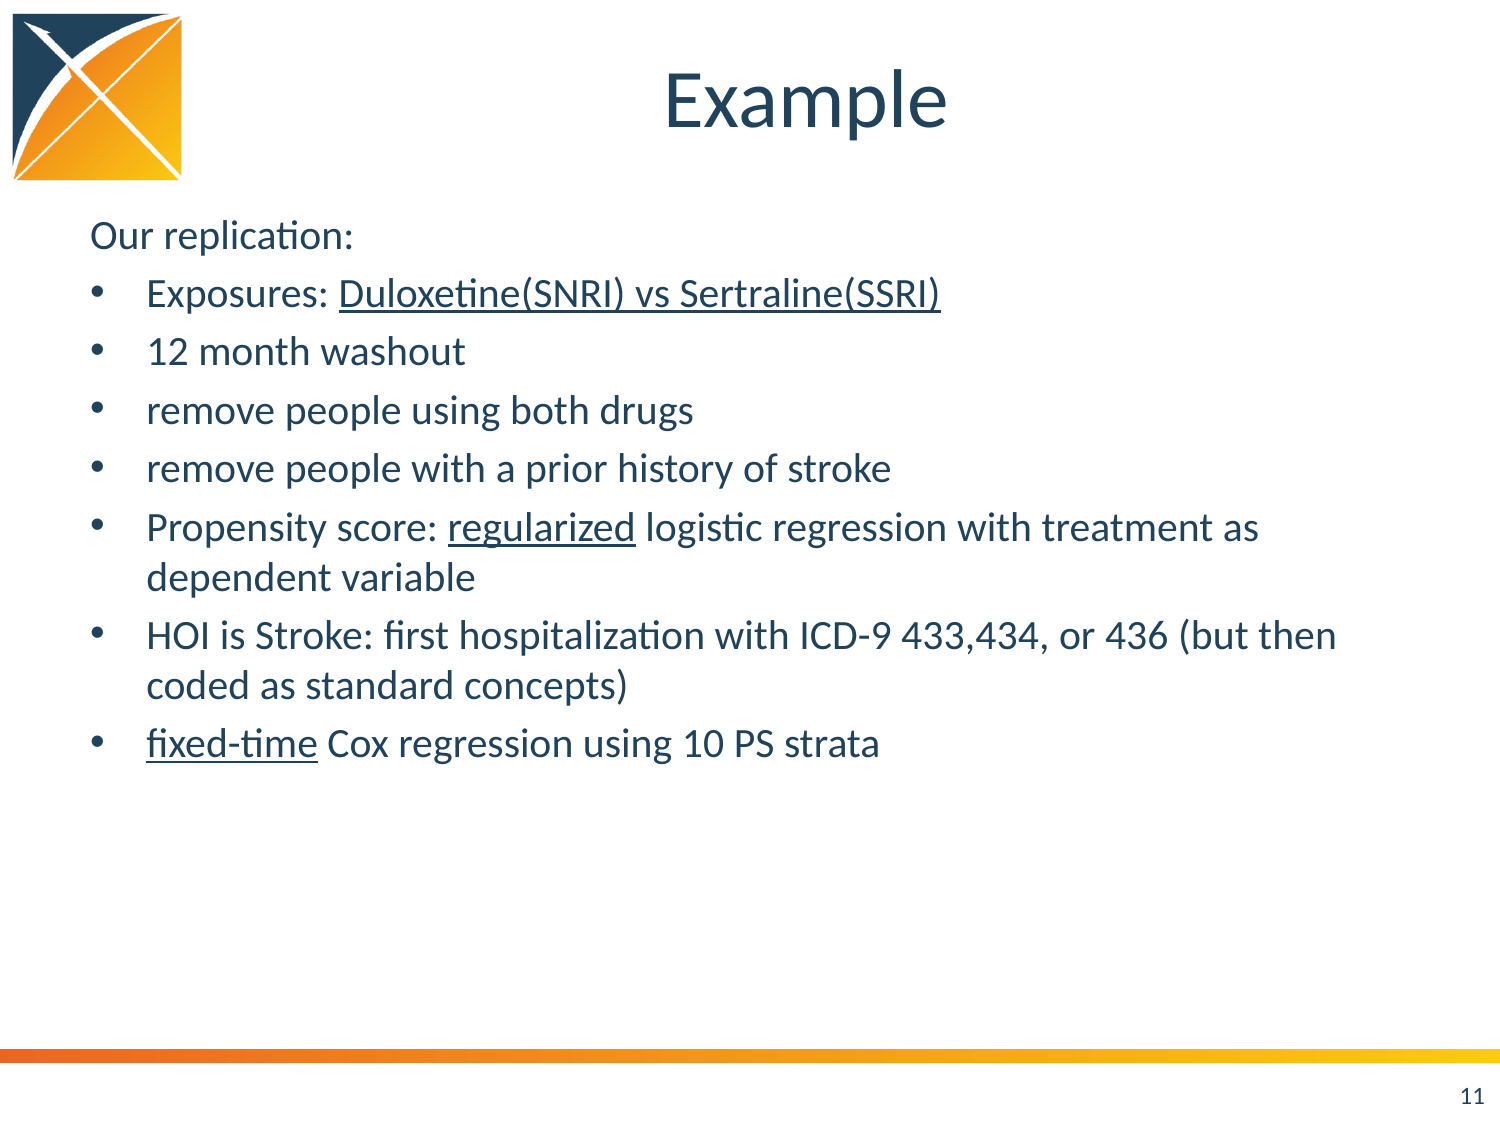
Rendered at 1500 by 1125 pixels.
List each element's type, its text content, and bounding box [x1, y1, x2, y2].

title Example [187, 24, 1425, 163]
picture [0, 0, 206, 200]
list Our replication: Exposures: Duloxetine(SNRI) vs Sertraline(SSRI) 12 month washout remove people using both drugs remove people with a prior history of stroke Propensity score: regularized logistic regression with treatment as dependent variable HOI is Stroke: first hospitalization with ICD-9 433,434, or 436 (but then coded as standard concepts) fixed-time Cox regression using 10 PS strata [75, 200, 1425, 1005]
slide_number 11 [1149, 1065, 1500, 1125]
